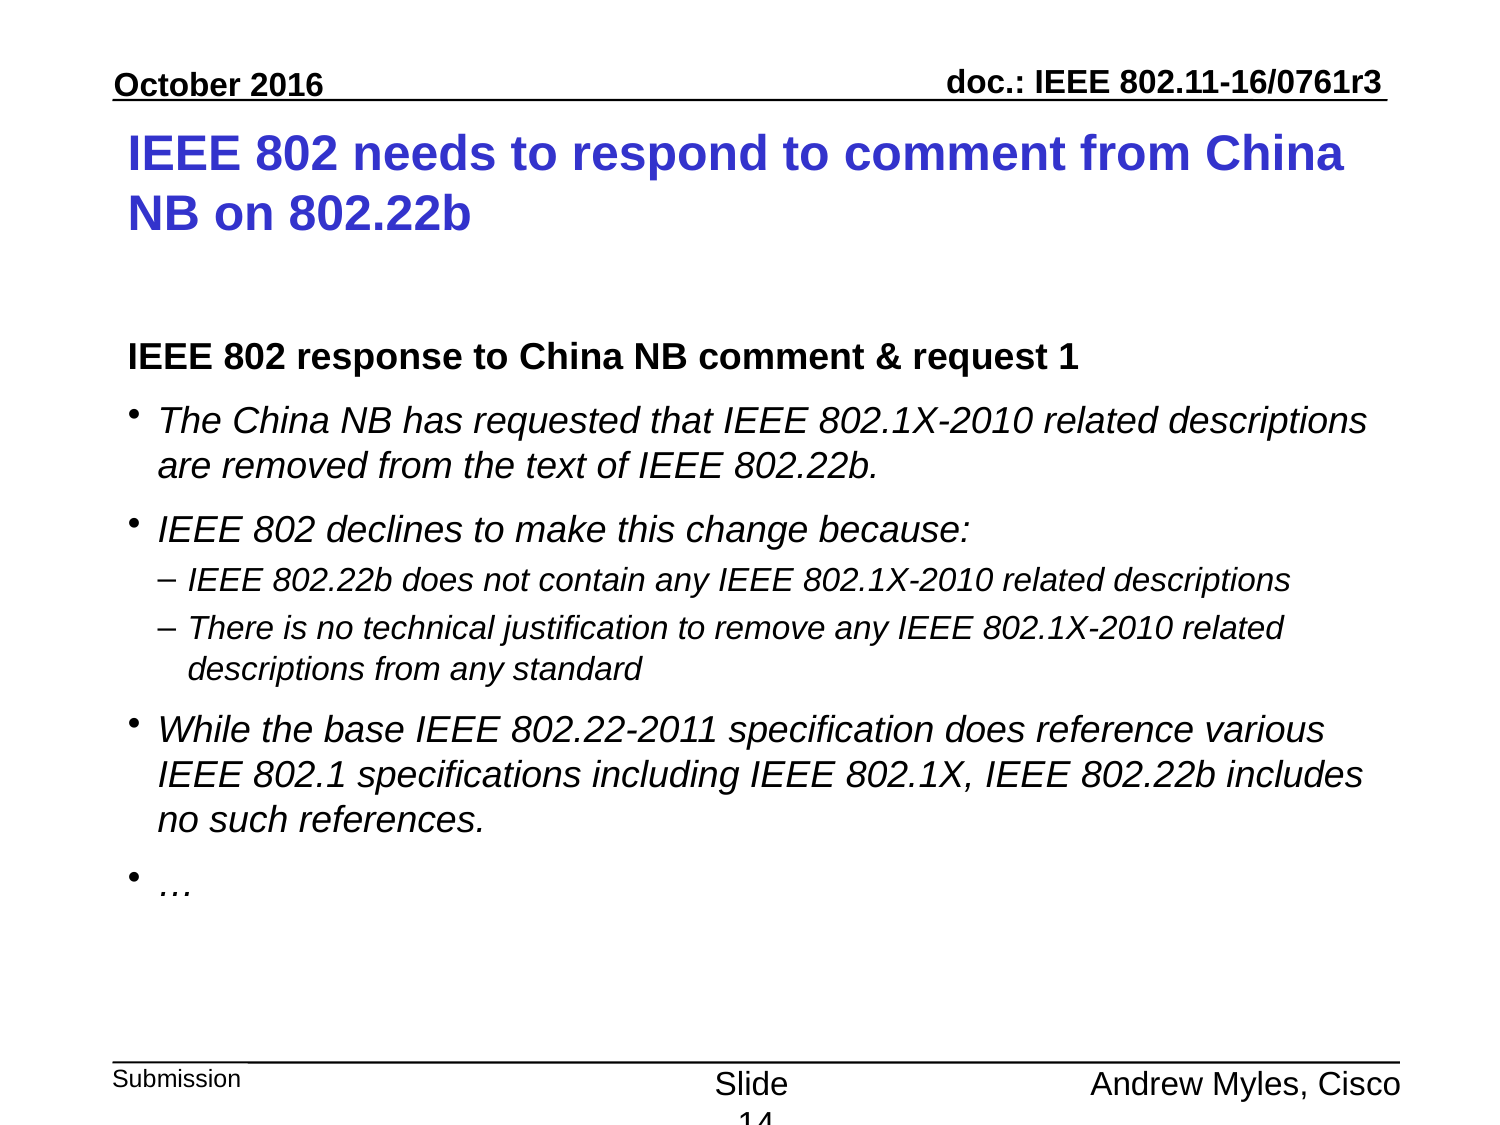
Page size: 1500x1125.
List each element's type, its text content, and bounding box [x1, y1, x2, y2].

list IEEE 802 response to China NB comment & request 1 The China NB has requested that IEEE 802.1X-2010 related descriptions are removed from the text of IEEE 802.22b. IEEE 802 declines to make this change because: IEEE 802.22b does not contain any IEEE 802.1X-2010 related descriptions There is no technical justification to remove any IEEE 802.1X-2010 related descriptions from any standard While the base IEEE 802.22-2011 specification does reference various IEEE 802.1 specifications including IEEE 802.1X, IEEE 802.22b includes no such references. … [112, 324, 1388, 1000]
slide_number Slide 14 [696, 1061, 816, 1103]
title IEEE 802 needs to respond to comment from China NB on 802.22b [112, 112, 1388, 288]
footer Andrew Myles, Cisco [1087, 1061, 1402, 1103]
